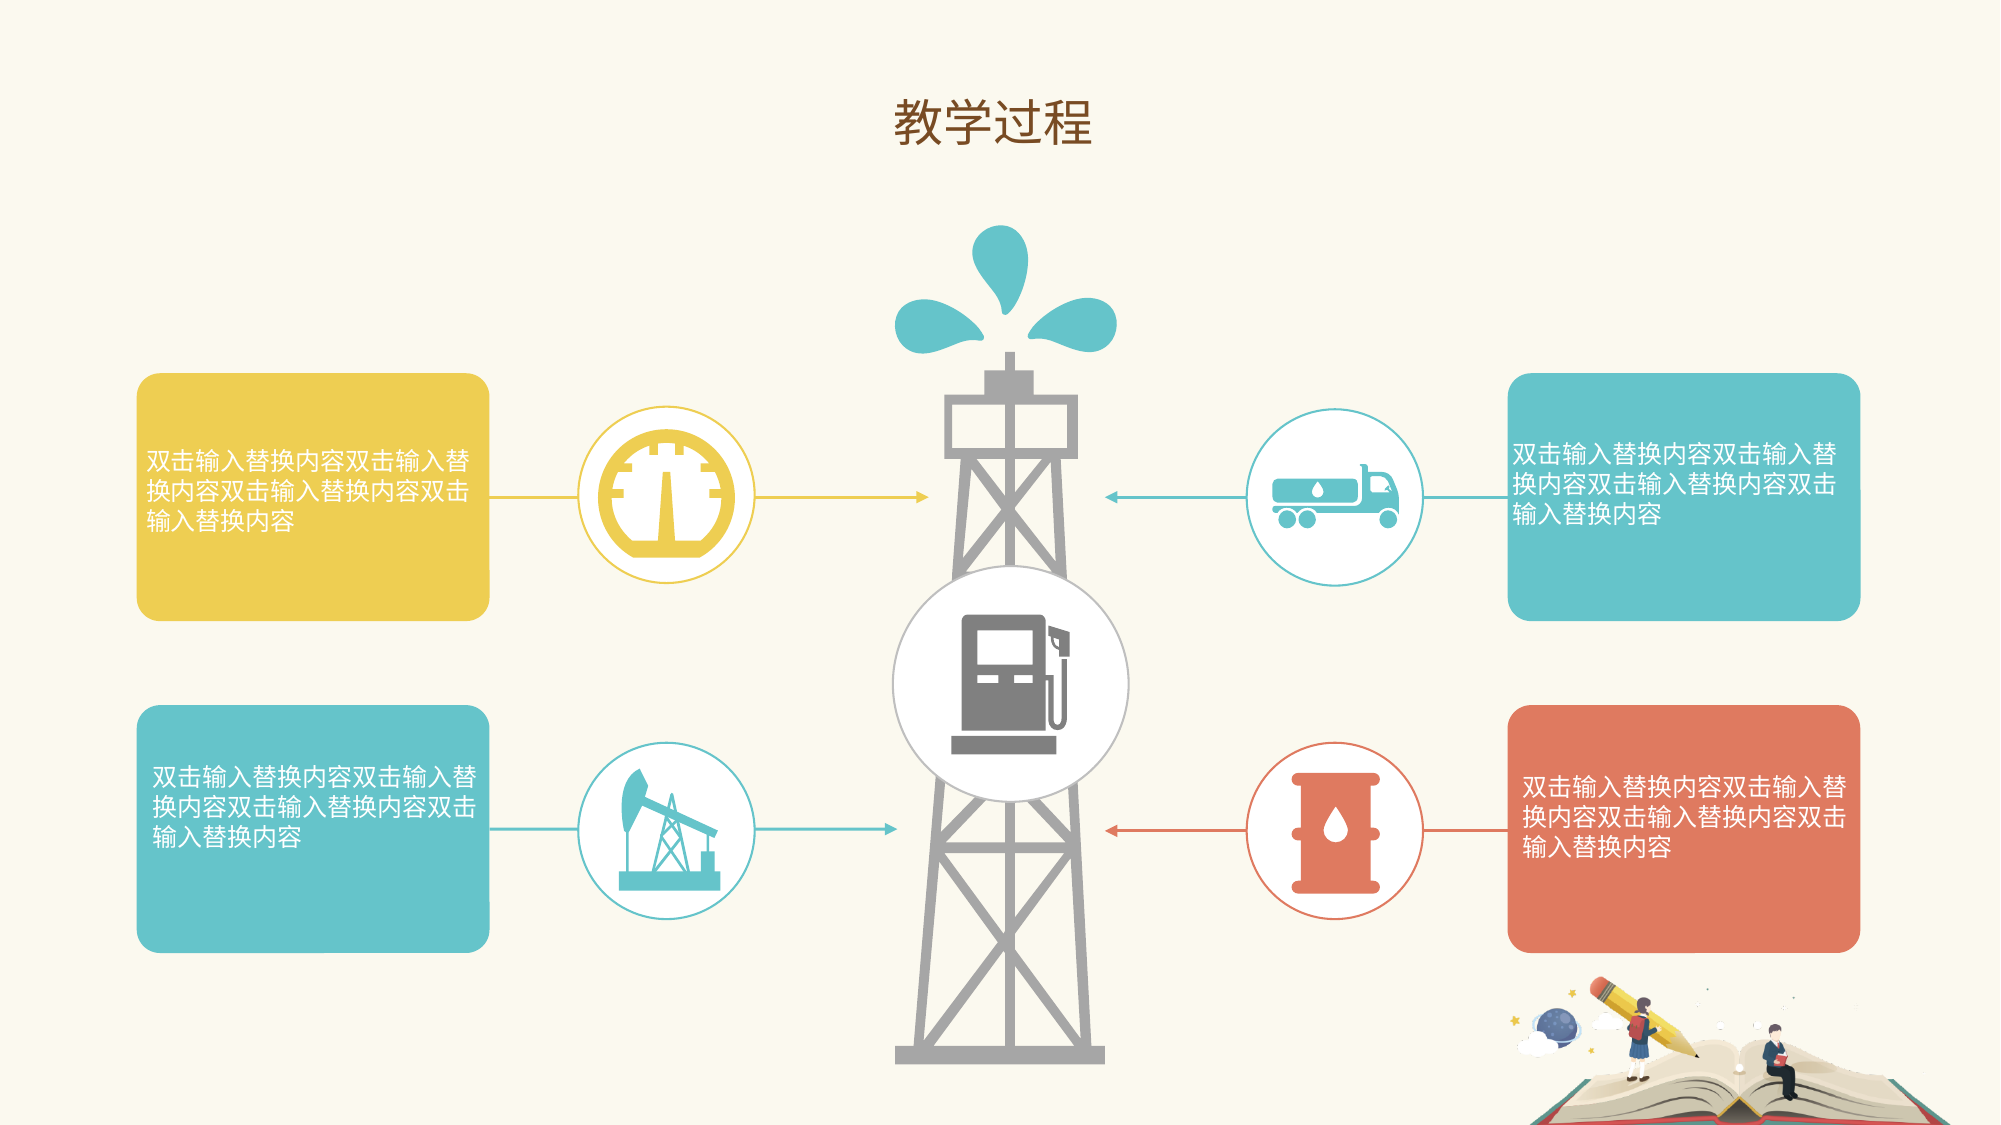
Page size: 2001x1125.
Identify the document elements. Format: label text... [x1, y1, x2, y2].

picture [1505, 947, 1992, 1125]
text_box [135, 498, 491, 623]
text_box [892, 566, 1129, 802]
text_box [1506, 704, 1862, 829]
text_box [135, 372, 491, 497]
text_box [944, 365, 1078, 566]
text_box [578, 742, 755, 920]
text_box [135, 704, 491, 955]
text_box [1246, 409, 1424, 586]
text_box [1246, 742, 1424, 920]
text_box 双击输入替换内容双击输入替换内容双击输入替换内容双击输入替换内容 [131, 437, 487, 543]
text_box [1506, 372, 1862, 623]
text_box [895, 802, 1105, 1065]
text_box 双击输入替换内容双击输入替换内容双击输入替换内容双击输入替换内容 [1497, 430, 1853, 536]
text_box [578, 406, 755, 584]
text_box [890, 222, 1122, 365]
text_box 双击输入替换内容双击输入替换内容双击输入替换内容双击输入替换内容 [137, 754, 494, 860]
text_box [1506, 832, 1862, 955]
text_box 教学过程 [663, 84, 1324, 160]
text_box 双击输入替换内容双击输入替换内容双击输入替换内容双击输入替换内容 [1507, 763, 1864, 869]
